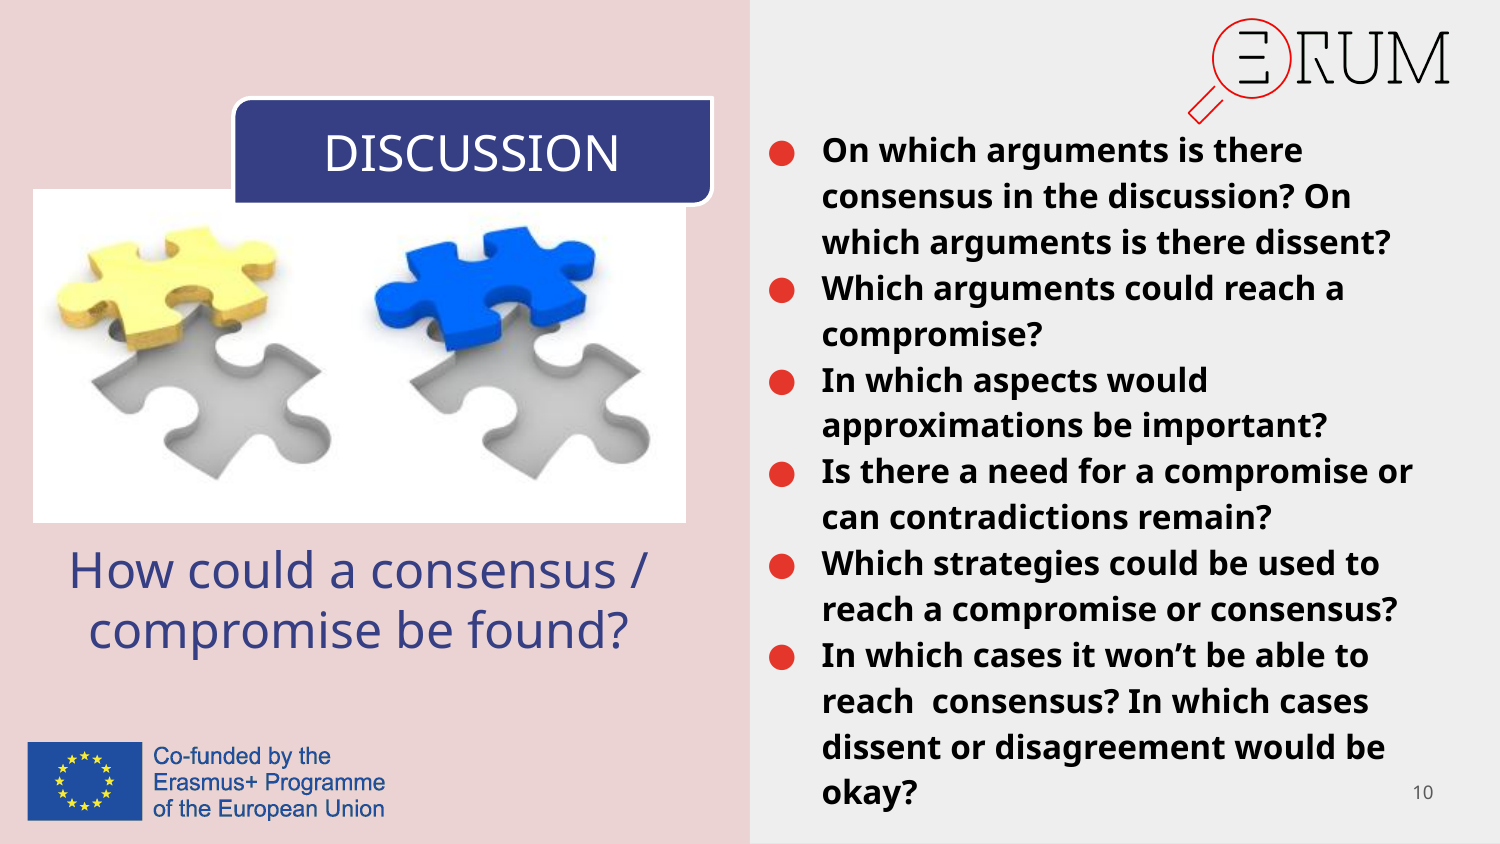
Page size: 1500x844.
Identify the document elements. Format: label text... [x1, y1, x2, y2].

text_box DISCUSSION [233, 97, 713, 205]
list On which arguments is there consensus in the discussion? On which arguments is there dissent? Which arguments could reach a compromise? In which aspects would approximations be important? Is there a need for a compromise or can contradictions remain? Which strategies could be used to reach a compromise or consensus? In which cases it won’t be able to reach consensus? In which cases dissent or disagreement would be okay? [731, 204, 1430, 793]
picture [32, 188, 686, 524]
slide_number 10 [1358, 761, 1449, 826]
picture [1136, 0, 1500, 137]
subtitle How could a consensus / compromise be found? [33, 531, 686, 681]
picture [27, 742, 385, 821]
